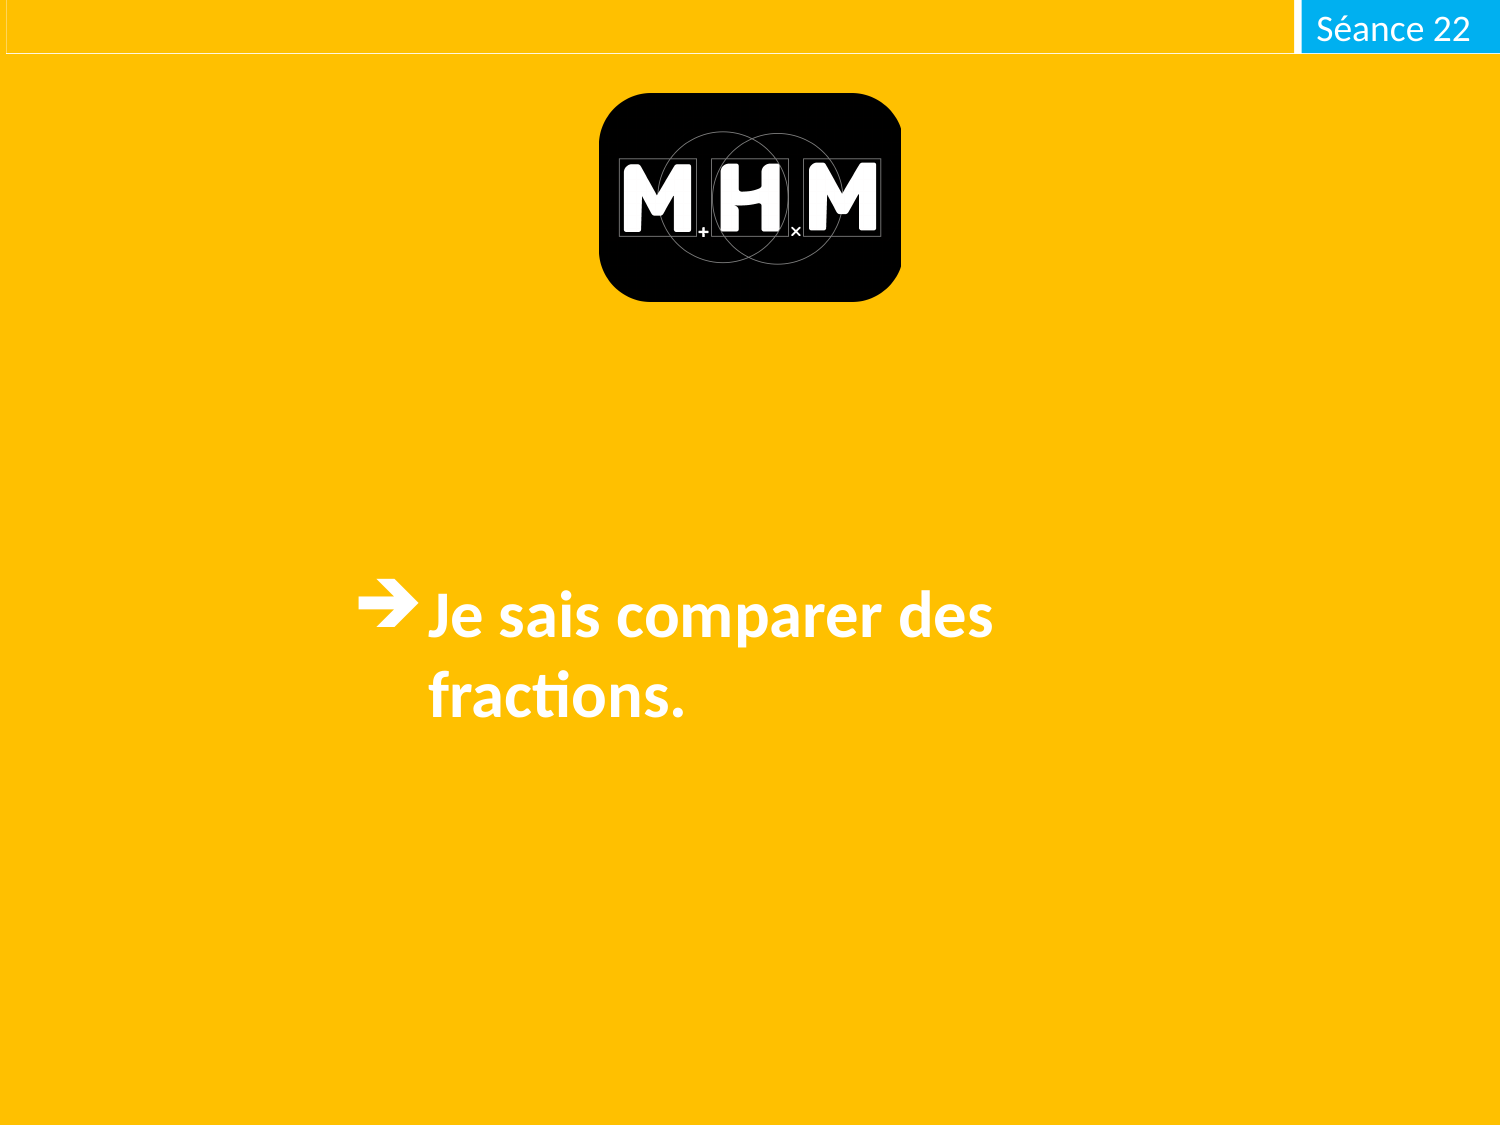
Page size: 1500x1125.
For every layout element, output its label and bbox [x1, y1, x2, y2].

text_box [0, 54, 1500, 1125]
